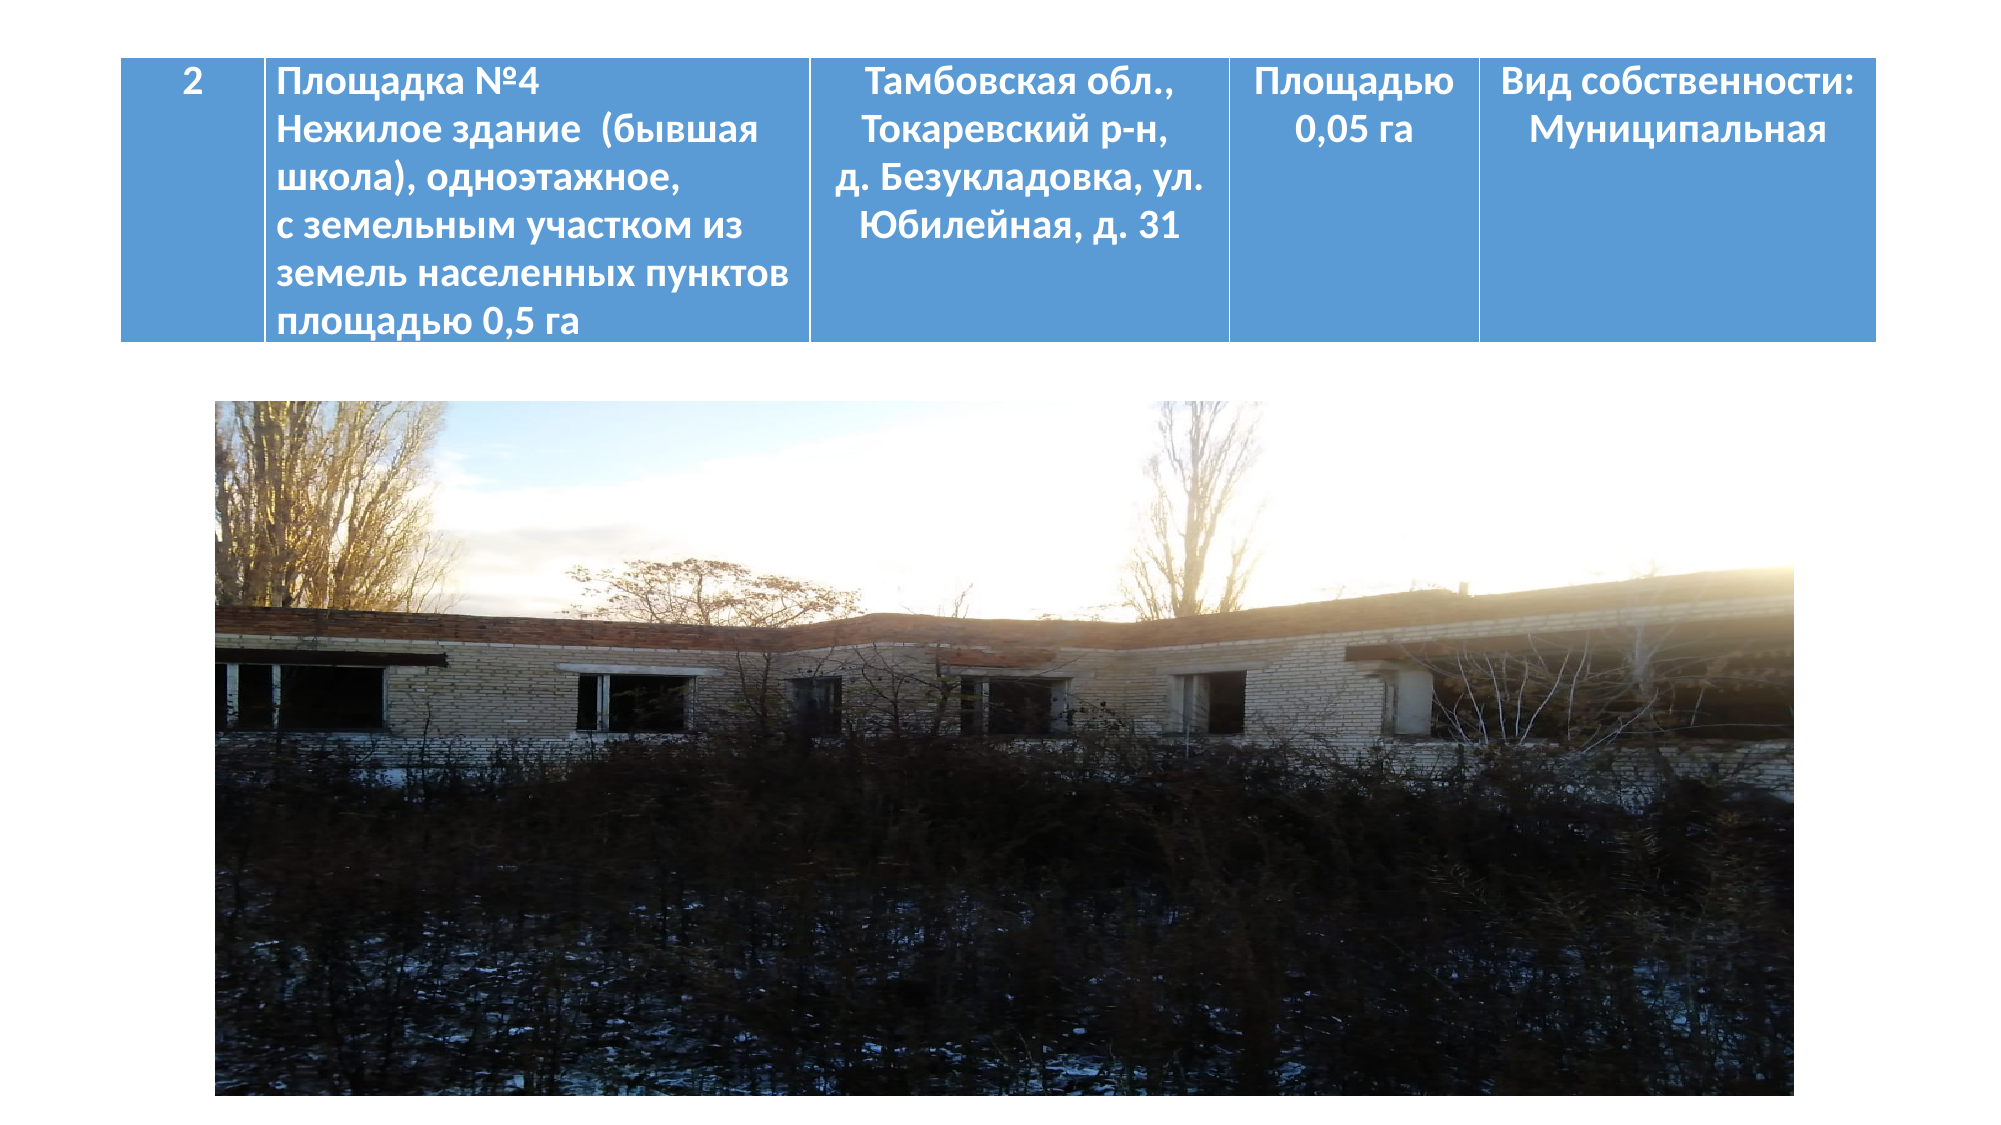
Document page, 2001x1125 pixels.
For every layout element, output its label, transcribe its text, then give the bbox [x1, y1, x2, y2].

table_header Тамбовская обл., Токаревский р-н, д. Безукладовка, ул. Юбилейная, д. 31 [811, 58, 1229, 342]
table_header Площадью 0,05 га [1230, 58, 1479, 342]
table_header Площадка №4 Нежилое здание (бывшая школа), одноэтажное, с земельным участком из земель населенных пунктов площадью 0,5 га [266, 58, 809, 342]
table_header Вид собственности: Муниципальная [1480, 58, 1876, 342]
picture [215, 401, 1794, 1096]
table_header 2 [121, 58, 264, 342]
